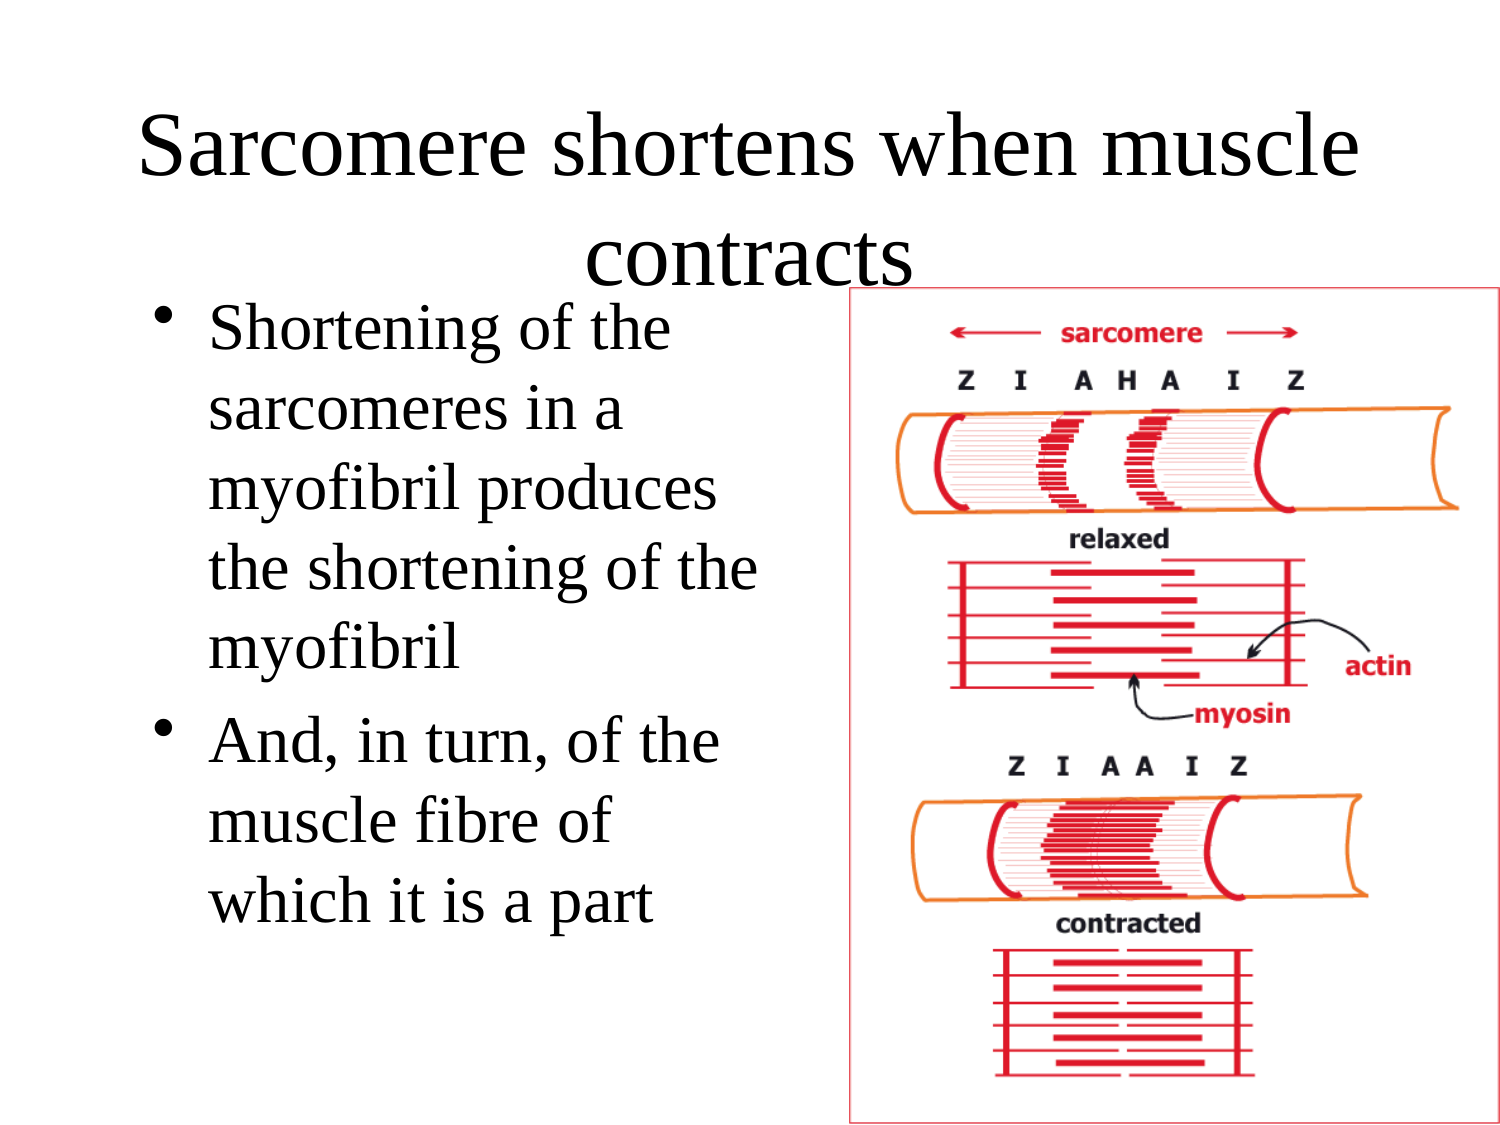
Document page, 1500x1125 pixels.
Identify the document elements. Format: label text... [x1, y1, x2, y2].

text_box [849, 287, 1500, 1125]
title Sarcomere shortens when muscle contracts [112, 99, 1388, 288]
list Shortening of the sarcomeres in a myofibril produces the shortening of the myofibril And, in turn, of the muscle fibre of which it is a part [137, 274, 788, 1063]
